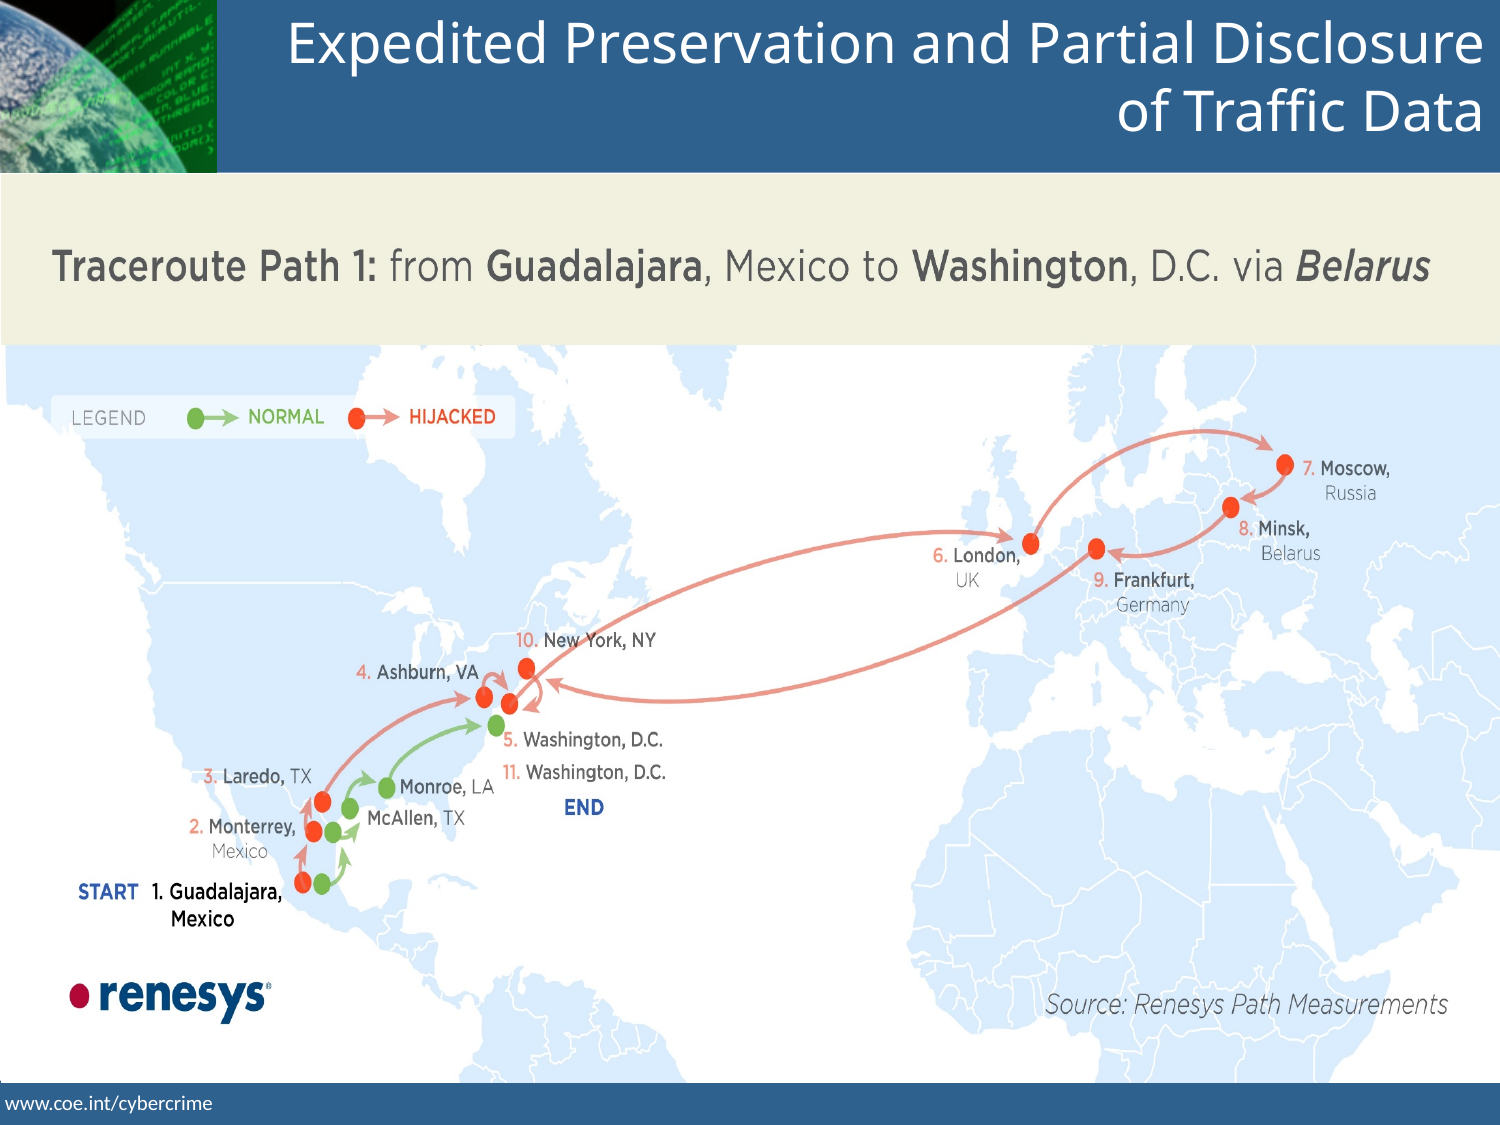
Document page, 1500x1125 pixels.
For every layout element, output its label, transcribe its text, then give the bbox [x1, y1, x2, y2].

text_box Expedited Preservation and Partial Disclosure of Traffic Data [247, 0, 1500, 150]
picture [1, 174, 1500, 1083]
picture [0, 0, 217, 173]
